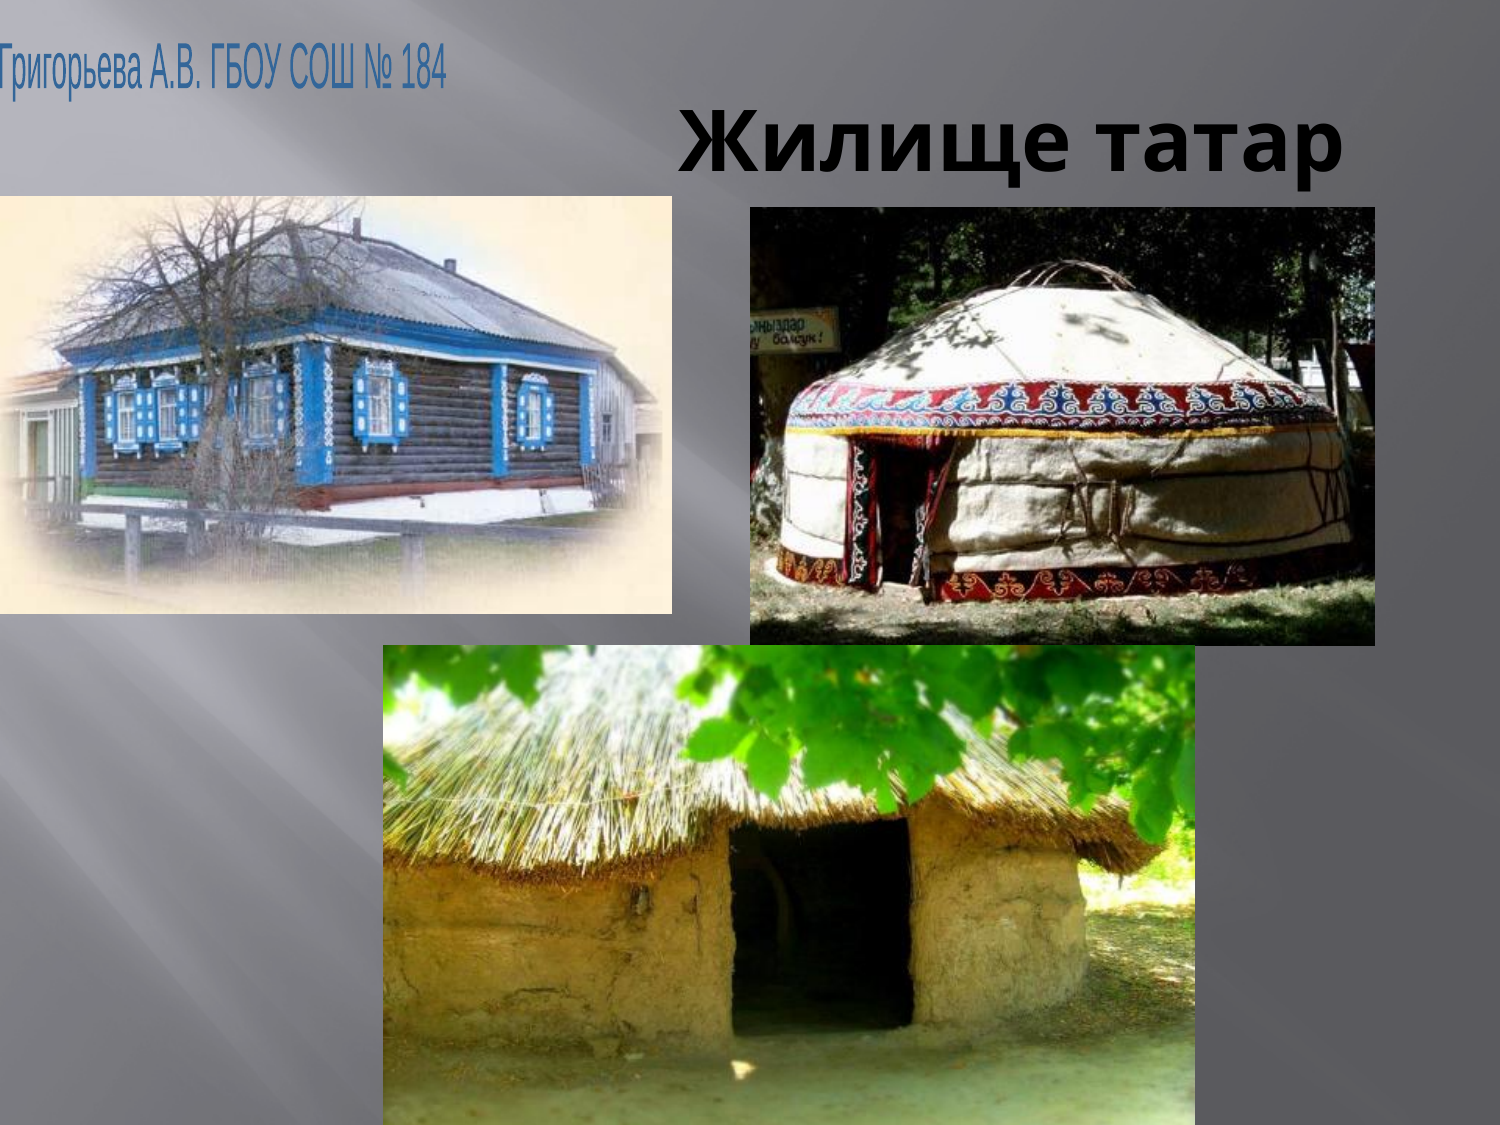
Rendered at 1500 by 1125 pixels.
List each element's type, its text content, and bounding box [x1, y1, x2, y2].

picture [0, 196, 673, 614]
title Жилище татар [337, 43, 1500, 232]
picture [383, 207, 1376, 1125]
